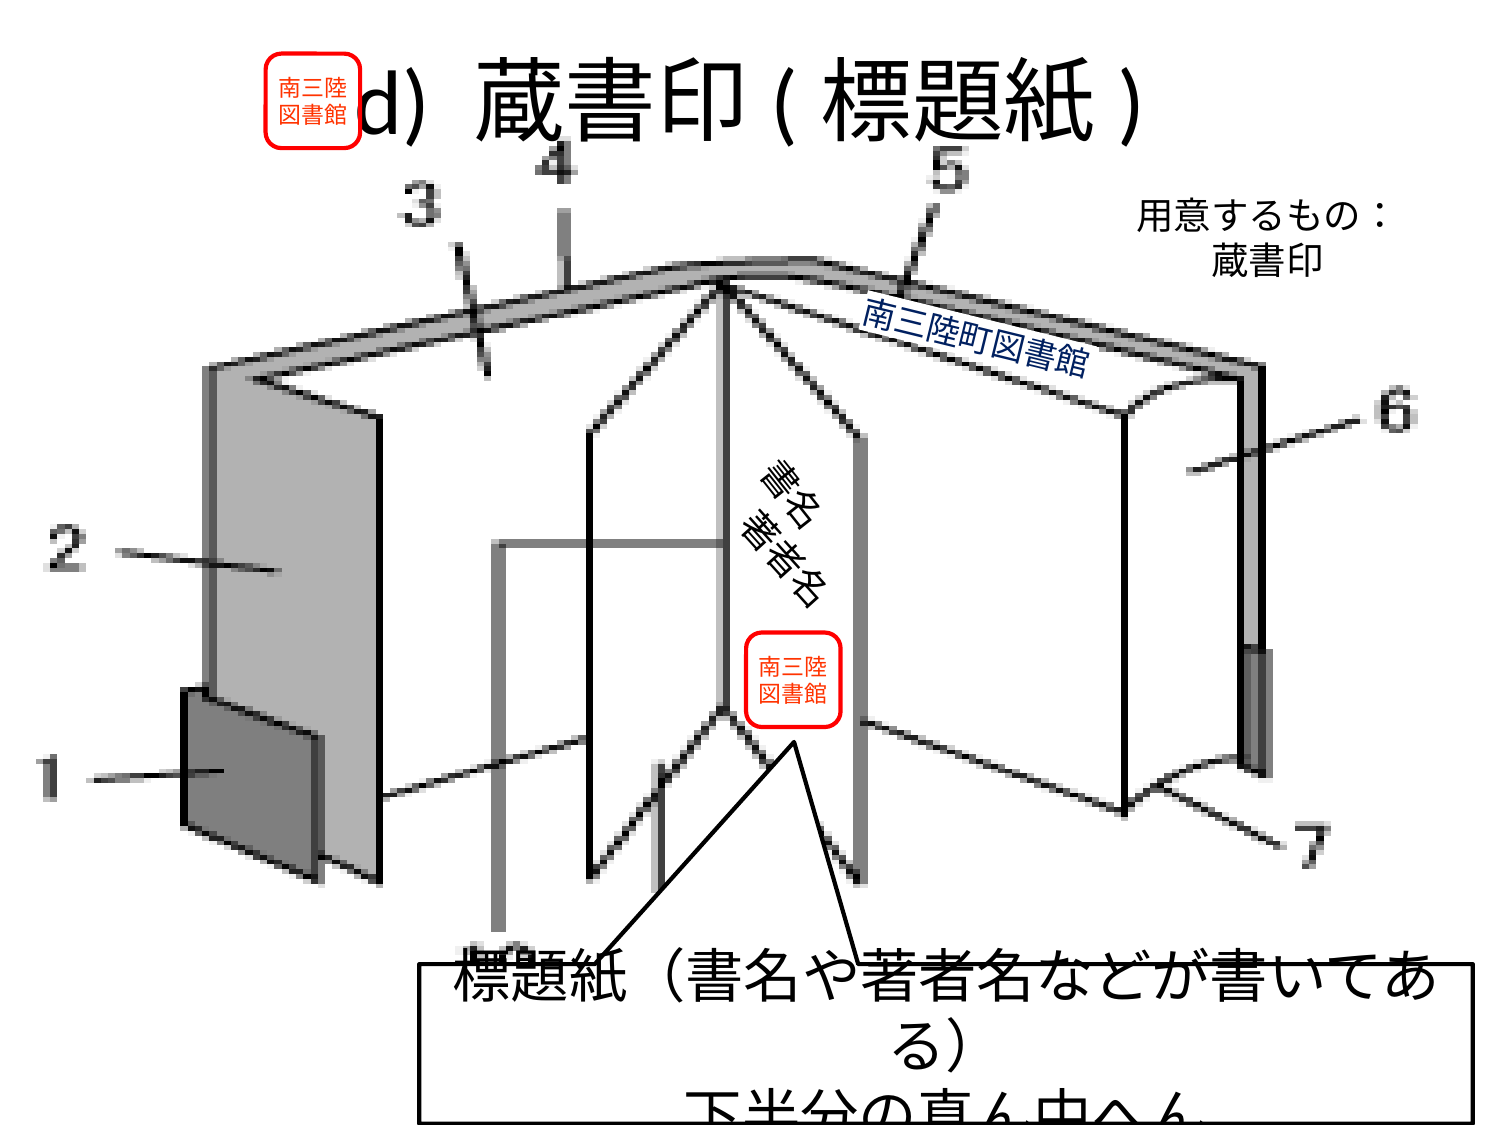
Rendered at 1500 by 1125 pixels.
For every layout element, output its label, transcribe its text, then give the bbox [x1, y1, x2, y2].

text_box 南三陸 図書館 [263, 51, 363, 88]
text_box 標題紙（書名や著者名などが書いてある） 下半分の真ん中へん [417, 962, 1475, 1125]
picture [0, 89, 1448, 1047]
title d) 蔵書印(標題紙) [75, 4, 1425, 88]
